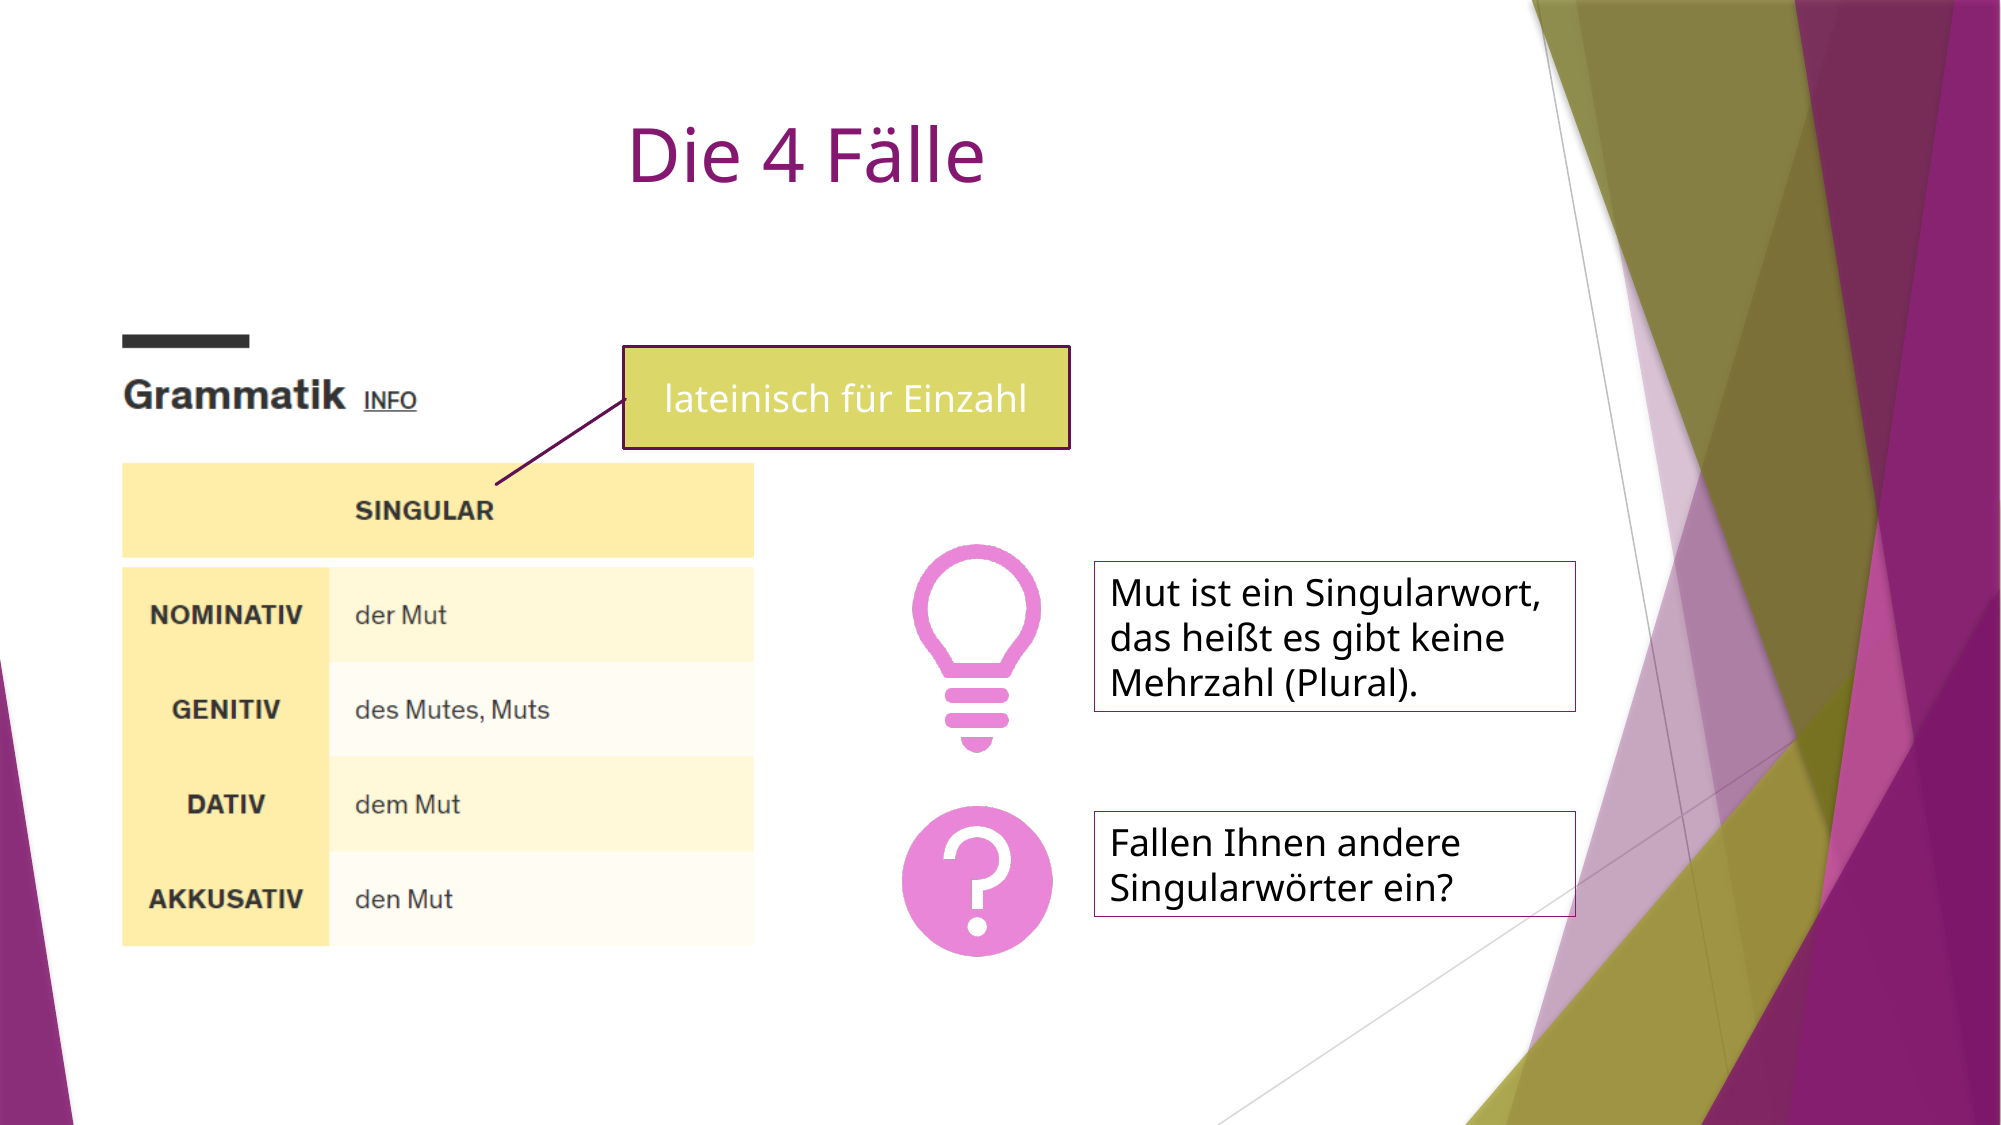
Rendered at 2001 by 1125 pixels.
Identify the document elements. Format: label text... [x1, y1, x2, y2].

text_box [857, 528, 1577, 767]
title Die 4 Fälle [111, 99, 1522, 317]
text_box lateinisch für Einzahl [760, 345, 1071, 450]
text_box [881, 785, 1577, 977]
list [94, 312, 755, 977]
